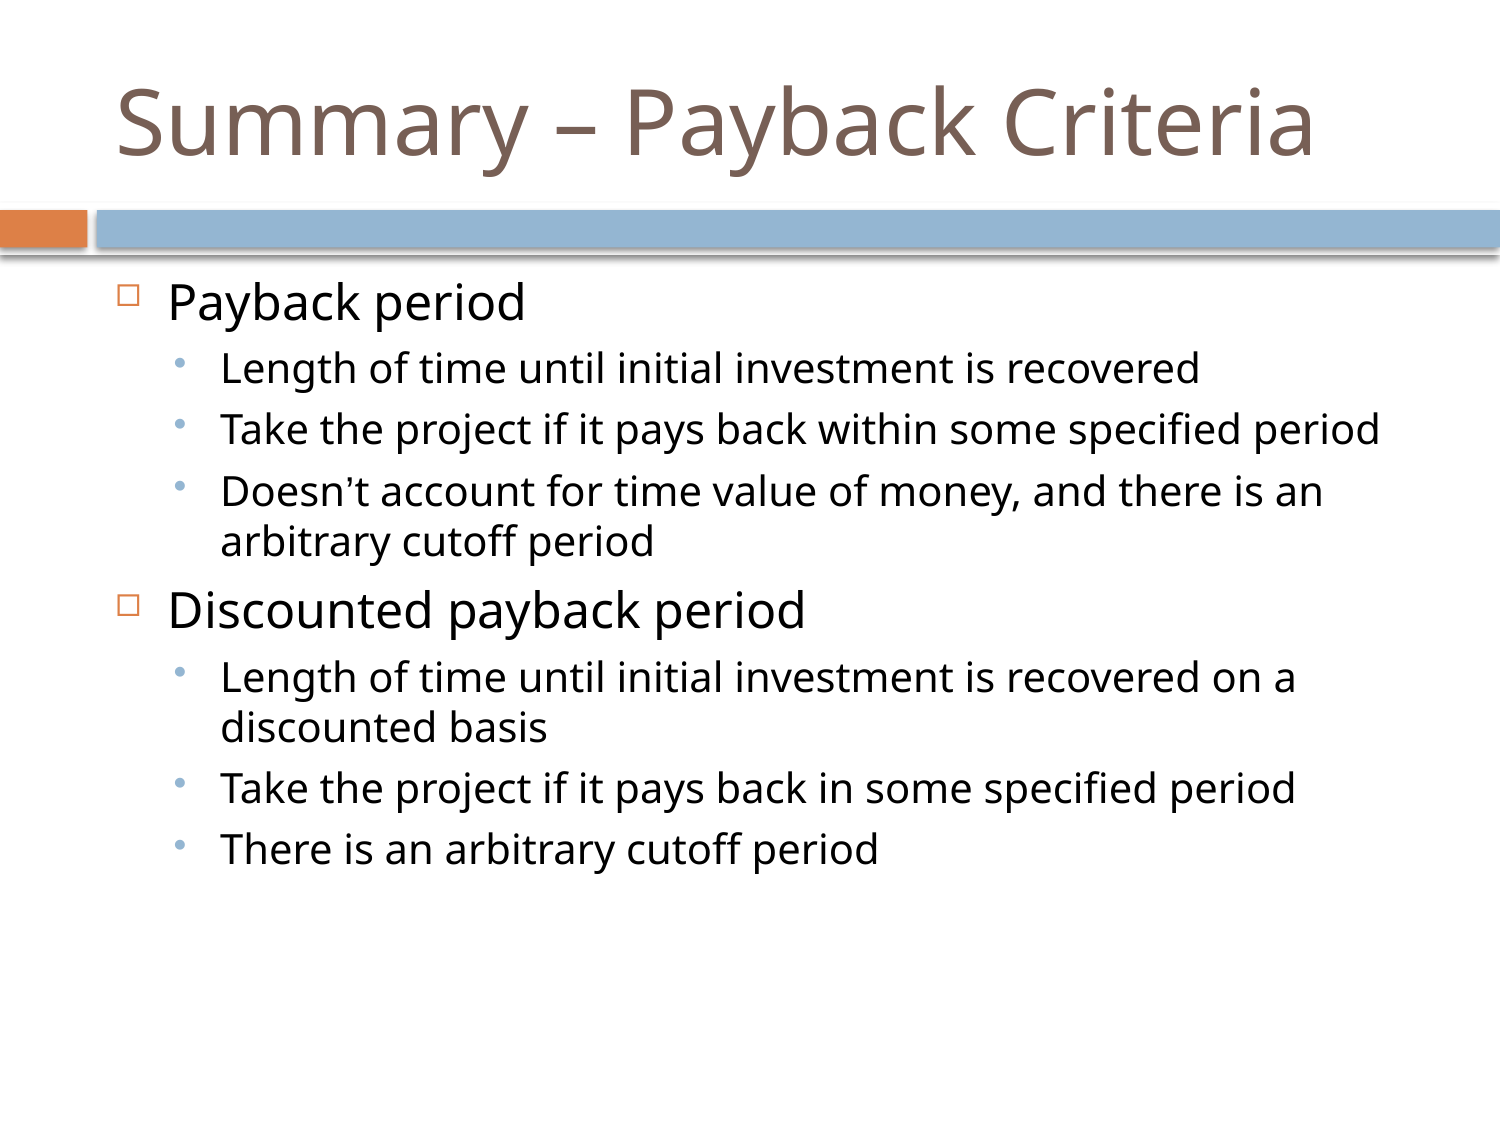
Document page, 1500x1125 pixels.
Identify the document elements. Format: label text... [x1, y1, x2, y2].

list Payback period Length of time until initial investment is recovered Take the project if it pays back within some specified period Doesn’t account for time value of money, and there is an arbitrary cutoff period Discounted payback period Length of time until initial investment is recovered on a discounted basis Take the project if it pays back in some specified period There is an arbitrary cutoff period [100, 262, 1438, 1000]
title Summary – Payback Criteria [100, 37, 1438, 200]
